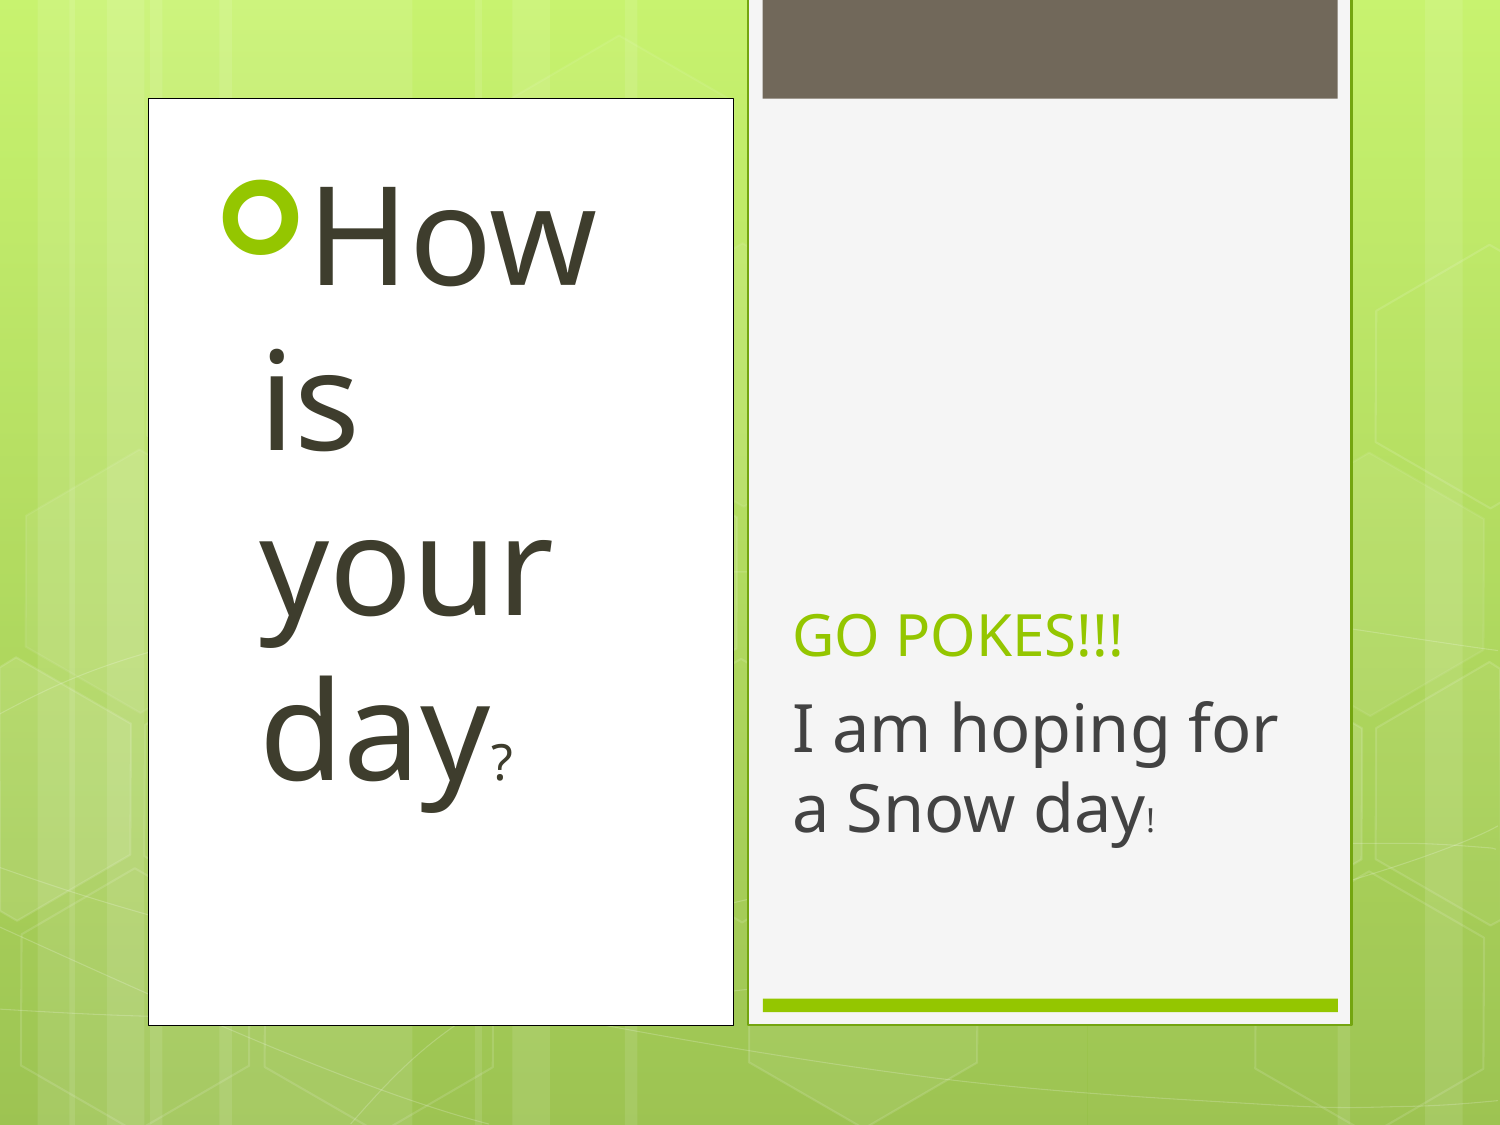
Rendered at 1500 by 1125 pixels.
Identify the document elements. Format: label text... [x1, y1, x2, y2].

title GO POKES!!! [777, 435, 1320, 676]
list How is your day? [187, 140, 695, 986]
list I am hoping for a Snow day! [776, 678, 1319, 928]
